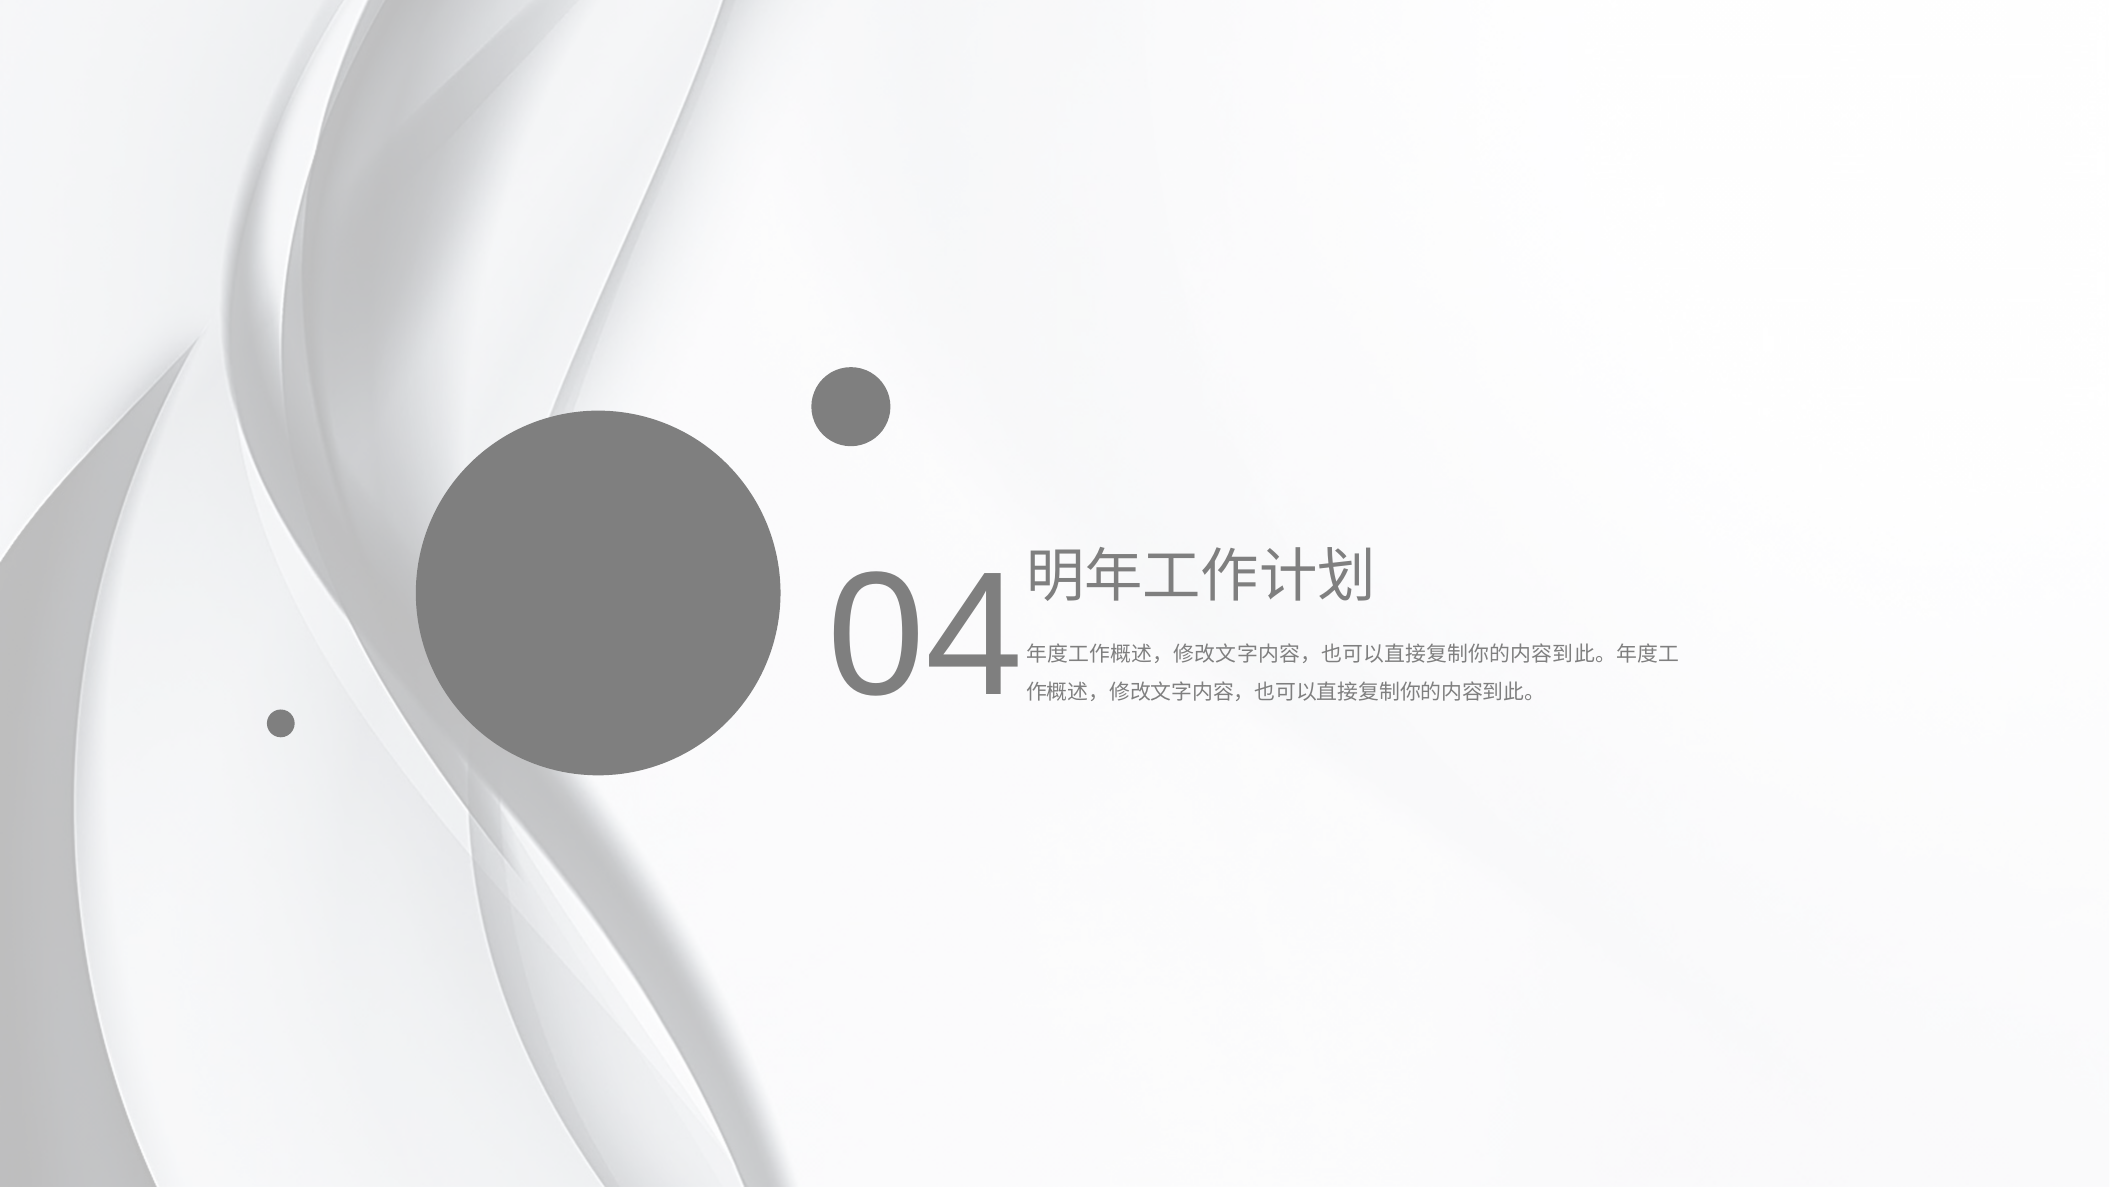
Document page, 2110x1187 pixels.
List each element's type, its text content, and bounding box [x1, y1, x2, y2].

text_box 年度工作概述，修改文字内容，也可以直接复制你的内容到此。年度工作概述，修改文字内容，也可以直接复制你的内容到此。 [1026, 628, 1679, 704]
text_box [811, 367, 891, 447]
text_box 04 [780, 511, 1070, 737]
text_box [266, 709, 295, 738]
text_box 明年工作计划 [1026, 537, 1495, 609]
text_box [415, 410, 780, 776]
